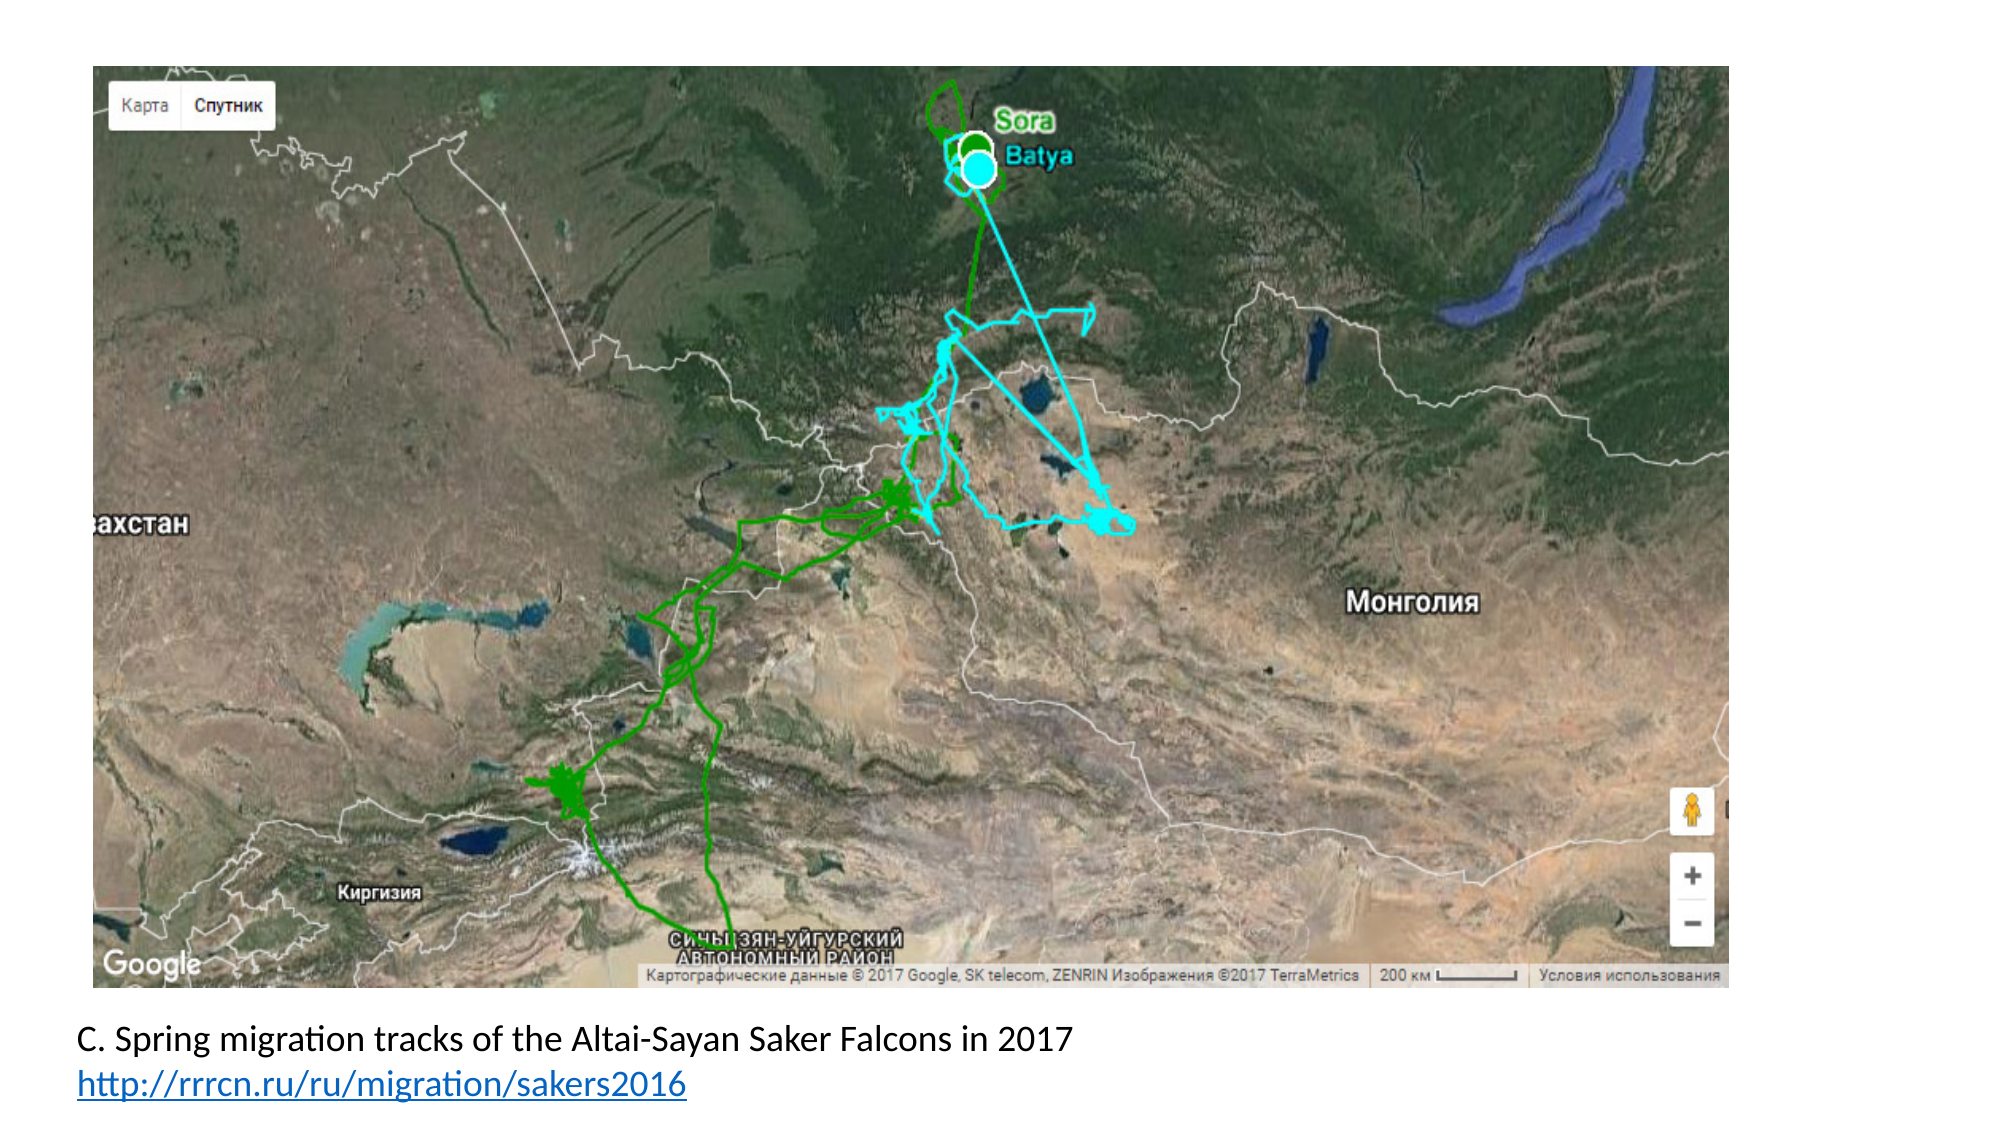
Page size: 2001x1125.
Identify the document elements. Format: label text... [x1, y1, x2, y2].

text_box C. Spring migration tracks of the Altai-Sayan Saker Falcons in 2017 http://rrrcn.ru/ru/migration/sakers2016 [62, 1006, 1547, 1125]
picture [93, 66, 1729, 989]
